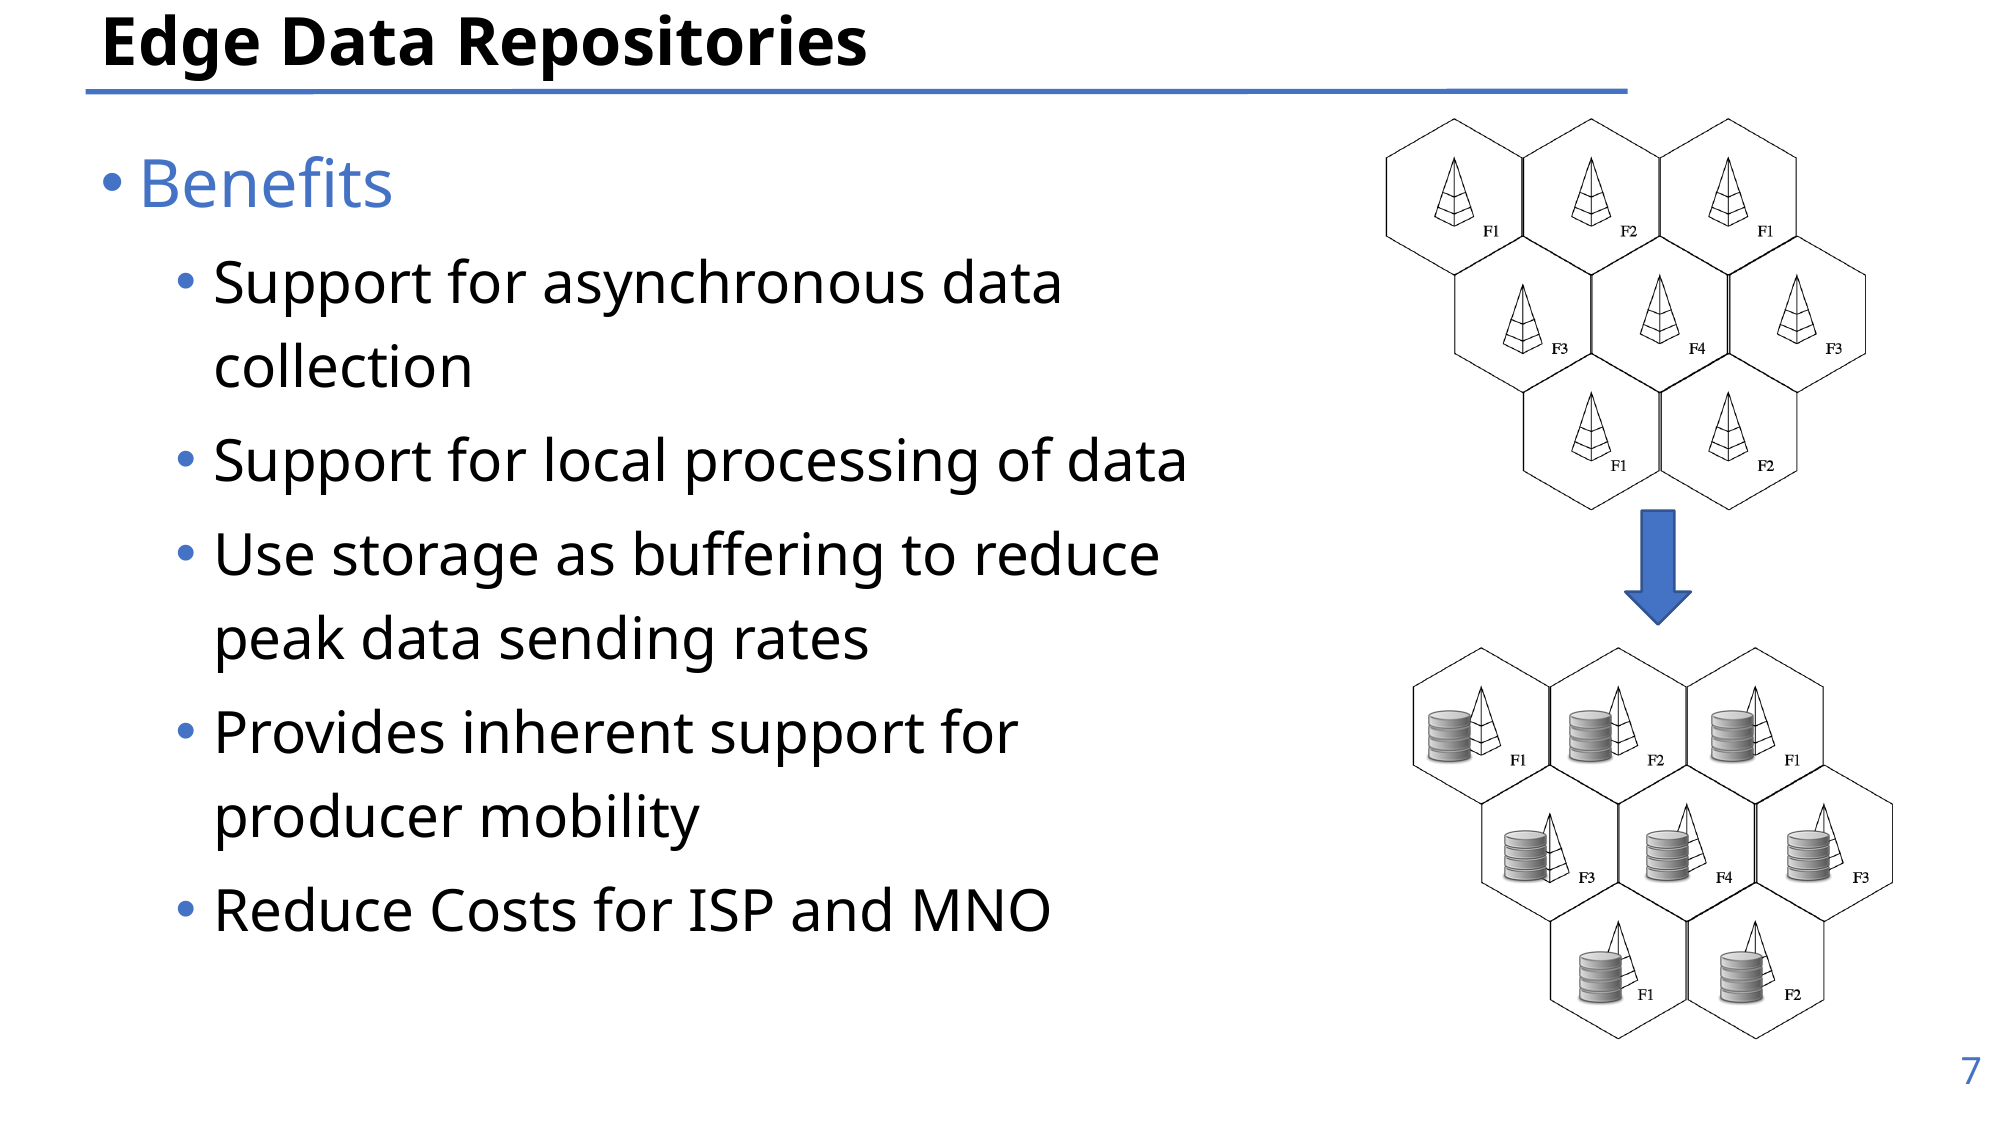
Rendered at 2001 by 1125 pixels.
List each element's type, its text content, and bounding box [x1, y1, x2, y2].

text_box [1624, 511, 1693, 626]
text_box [1407, 646, 1897, 1040]
list Benefits Support for asynchronous data collection Support for local processing of data Use storage as buffering to reduce peak data sending rates Provides inherent support for producer mobility Reduce Costs for ISP and MNO [85, 117, 1228, 1040]
slide_number 7 [1823, 1039, 1998, 1123]
title Edge Data Repositories [85, 0, 1897, 92]
picture [1380, 117, 1870, 511]
